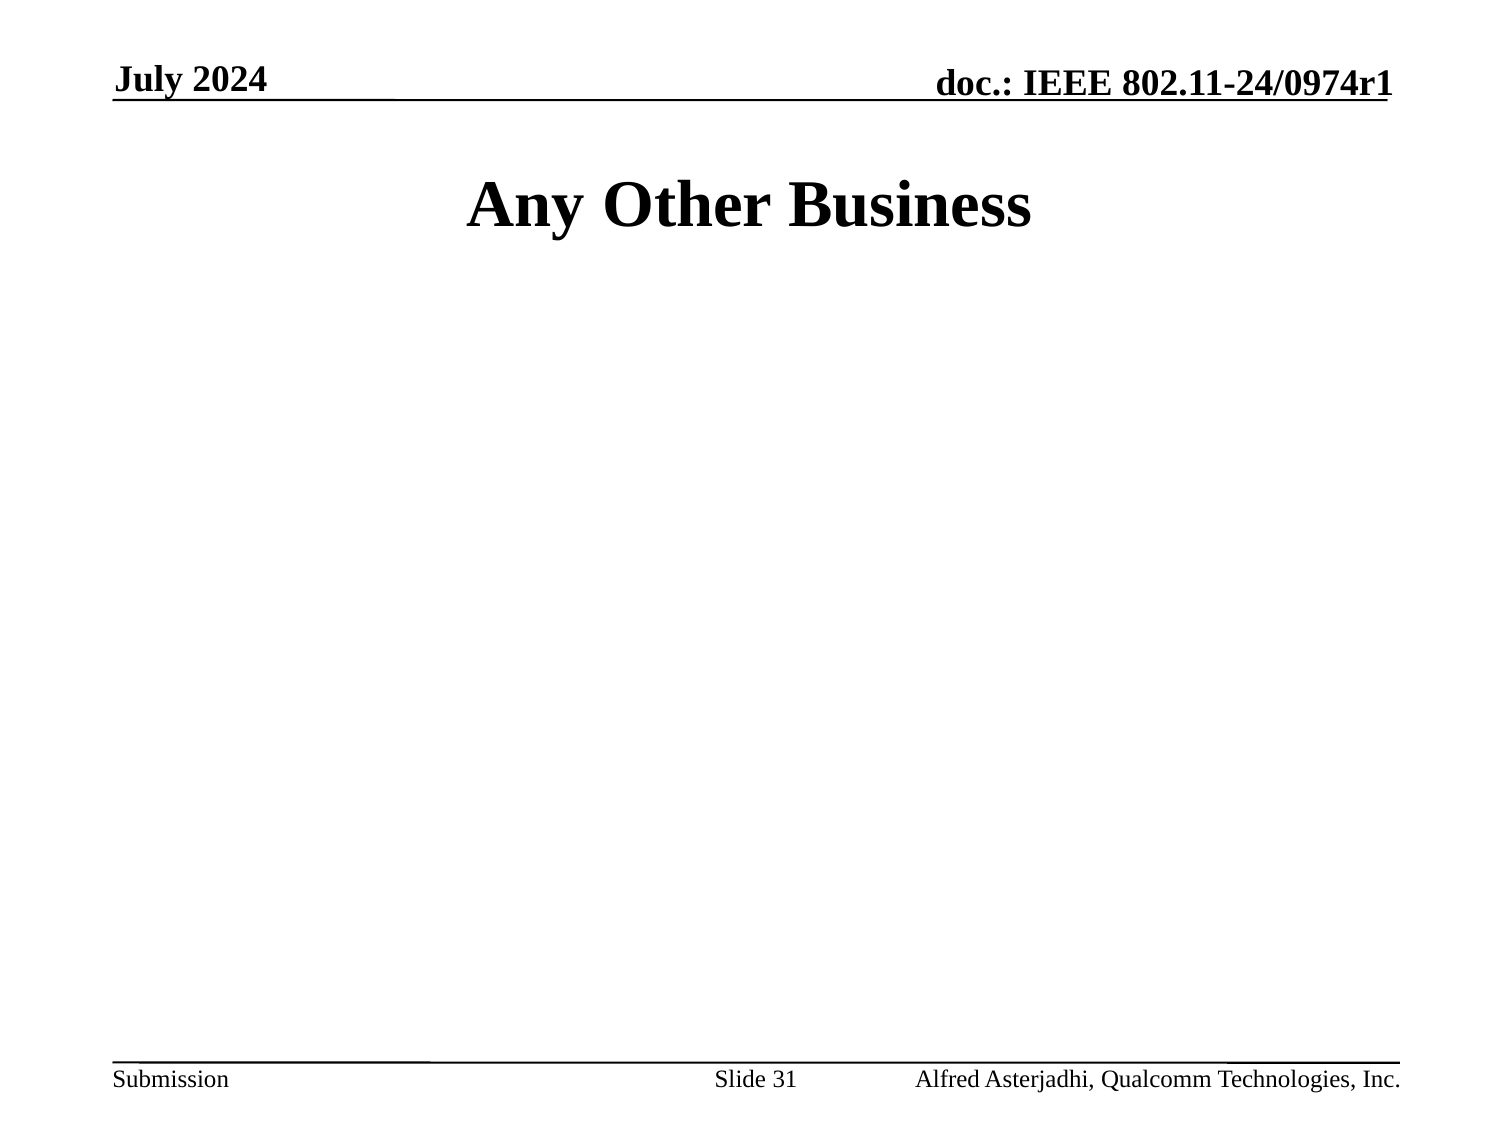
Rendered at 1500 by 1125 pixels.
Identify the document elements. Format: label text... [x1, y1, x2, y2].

slide_number Slide 31 [712, 1061, 800, 1123]
title Any Other Business [112, 112, 1388, 288]
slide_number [114, 54, 423, 100]
footer Alfred Asterjadhi, Qualcomm Technologies, Inc. [878, 1061, 1402, 1093]
